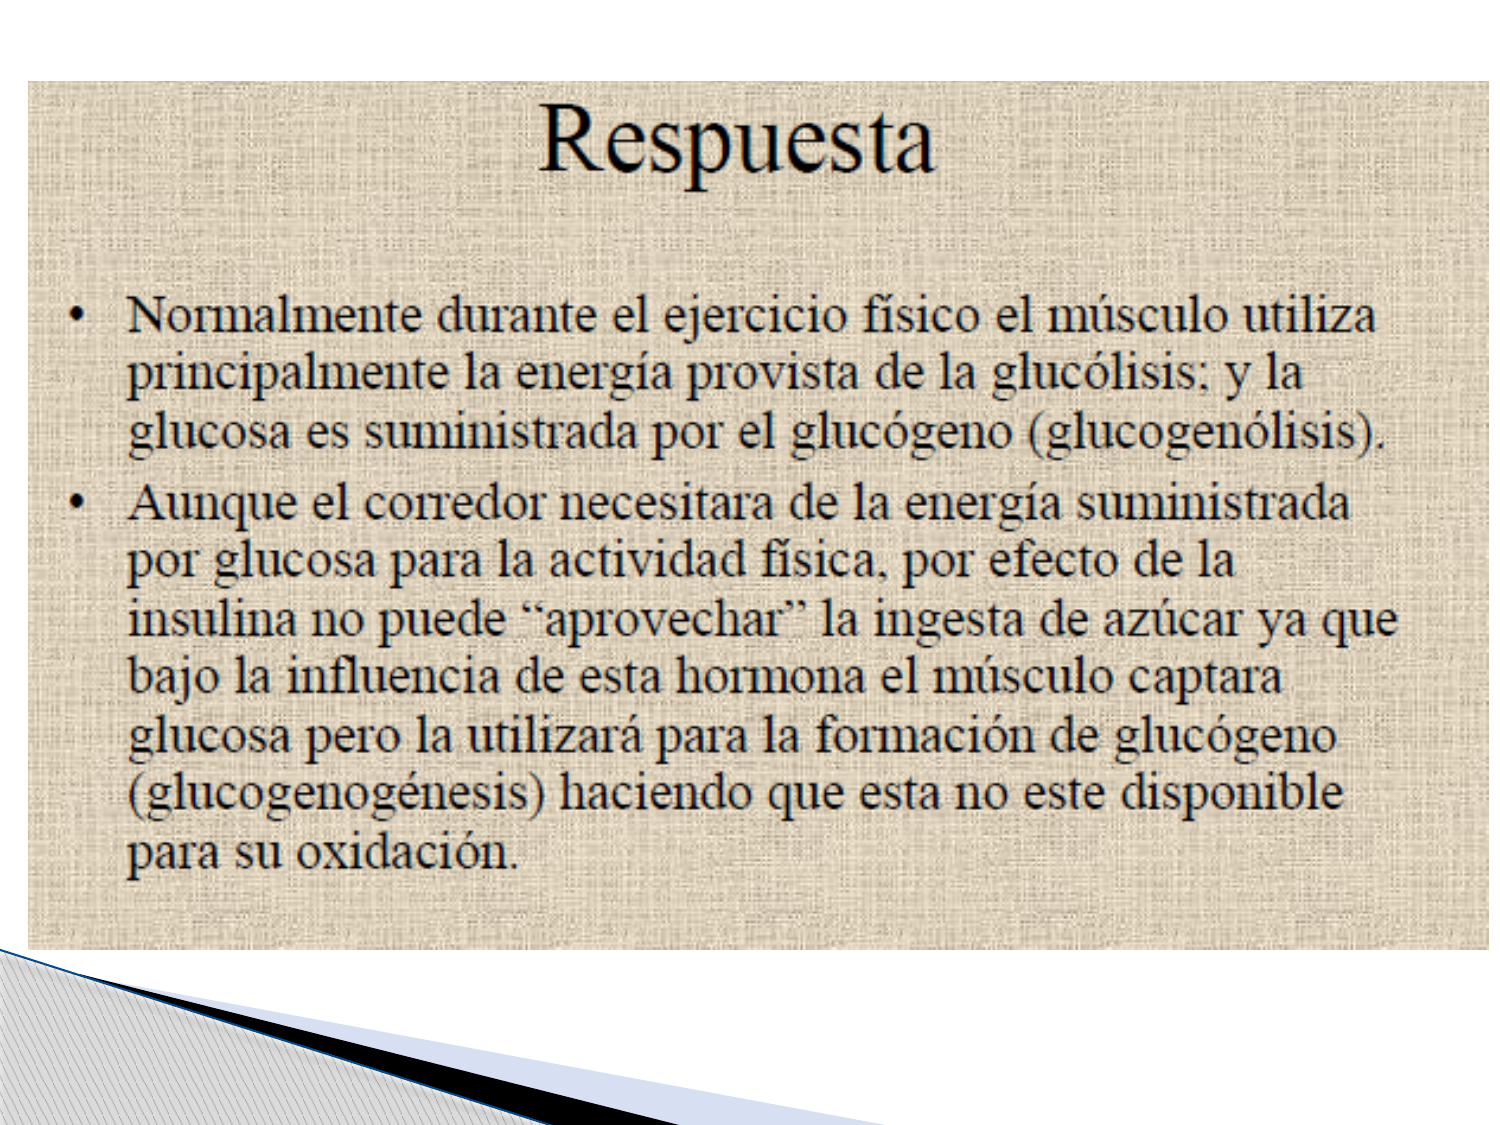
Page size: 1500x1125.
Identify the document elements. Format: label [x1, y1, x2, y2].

picture [28, 81, 1489, 950]
